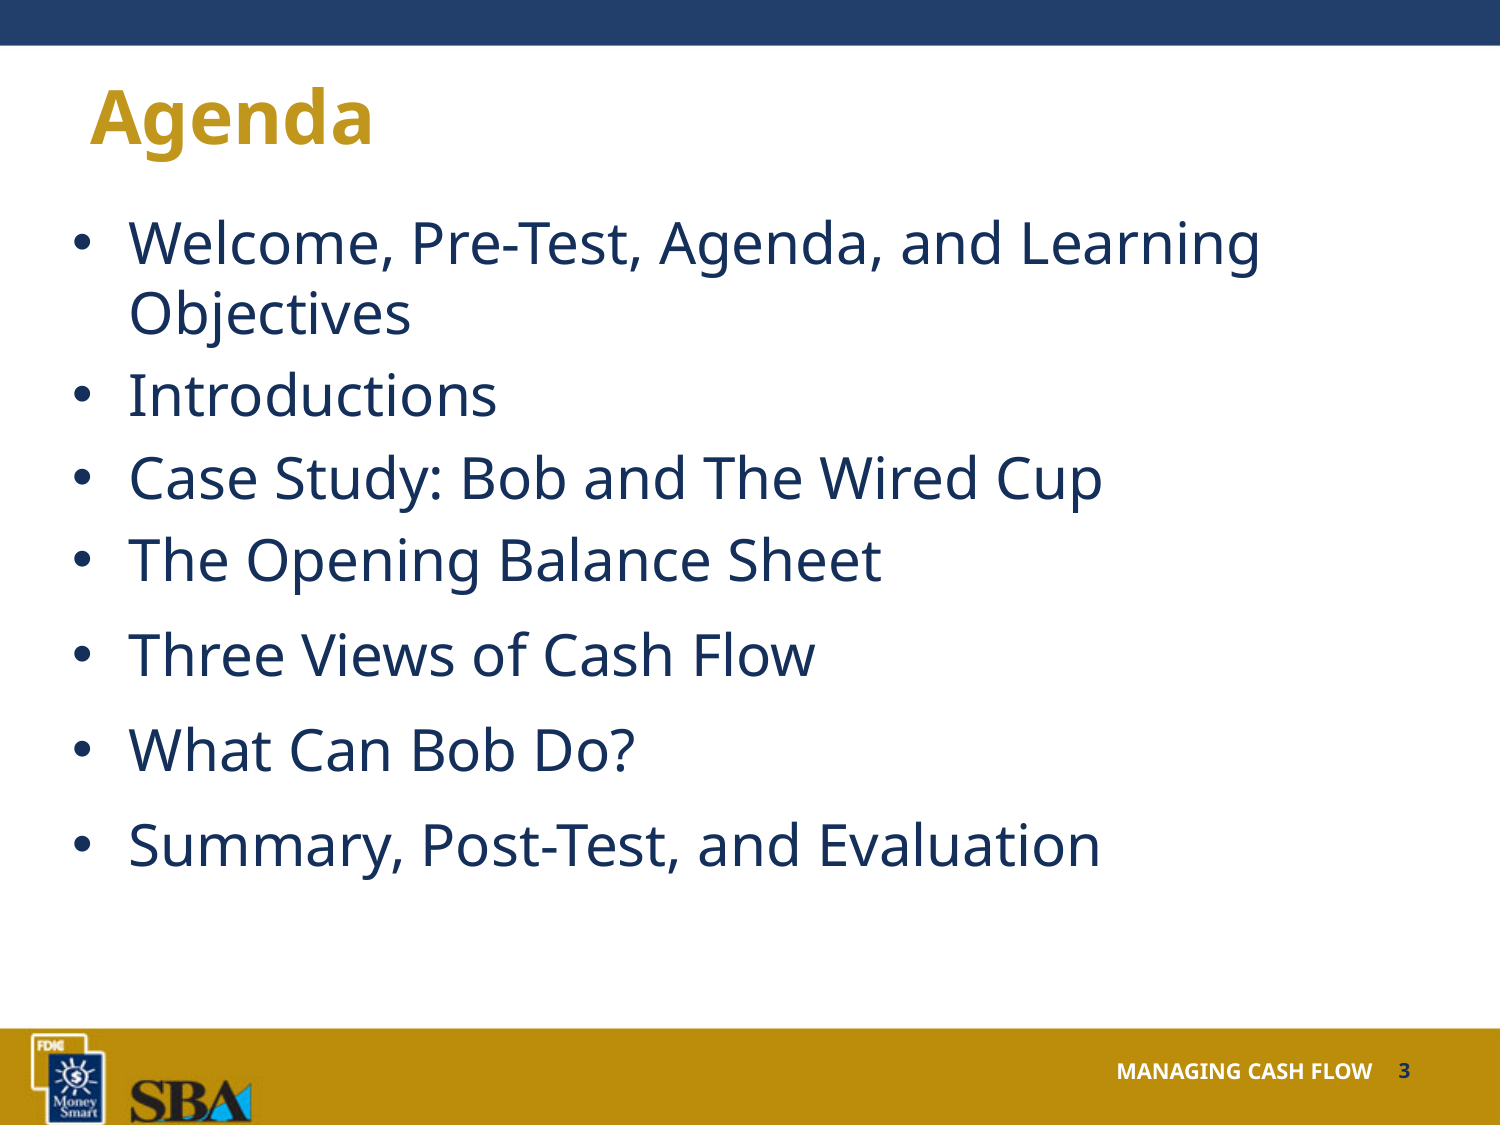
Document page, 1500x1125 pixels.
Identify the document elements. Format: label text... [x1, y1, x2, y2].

picture [0, 0, 1500, 1125]
list Welcome, Pre-Test, Agenda, and Learning Objectives Introductions Case Study: Bob and The Wired Cup The Opening Balance Sheet Three Views of Cash Flow What Can Bob Do? Summary, Post-Test, and Evaluation [57, 198, 1434, 887]
title Agenda [74, 62, 1426, 163]
